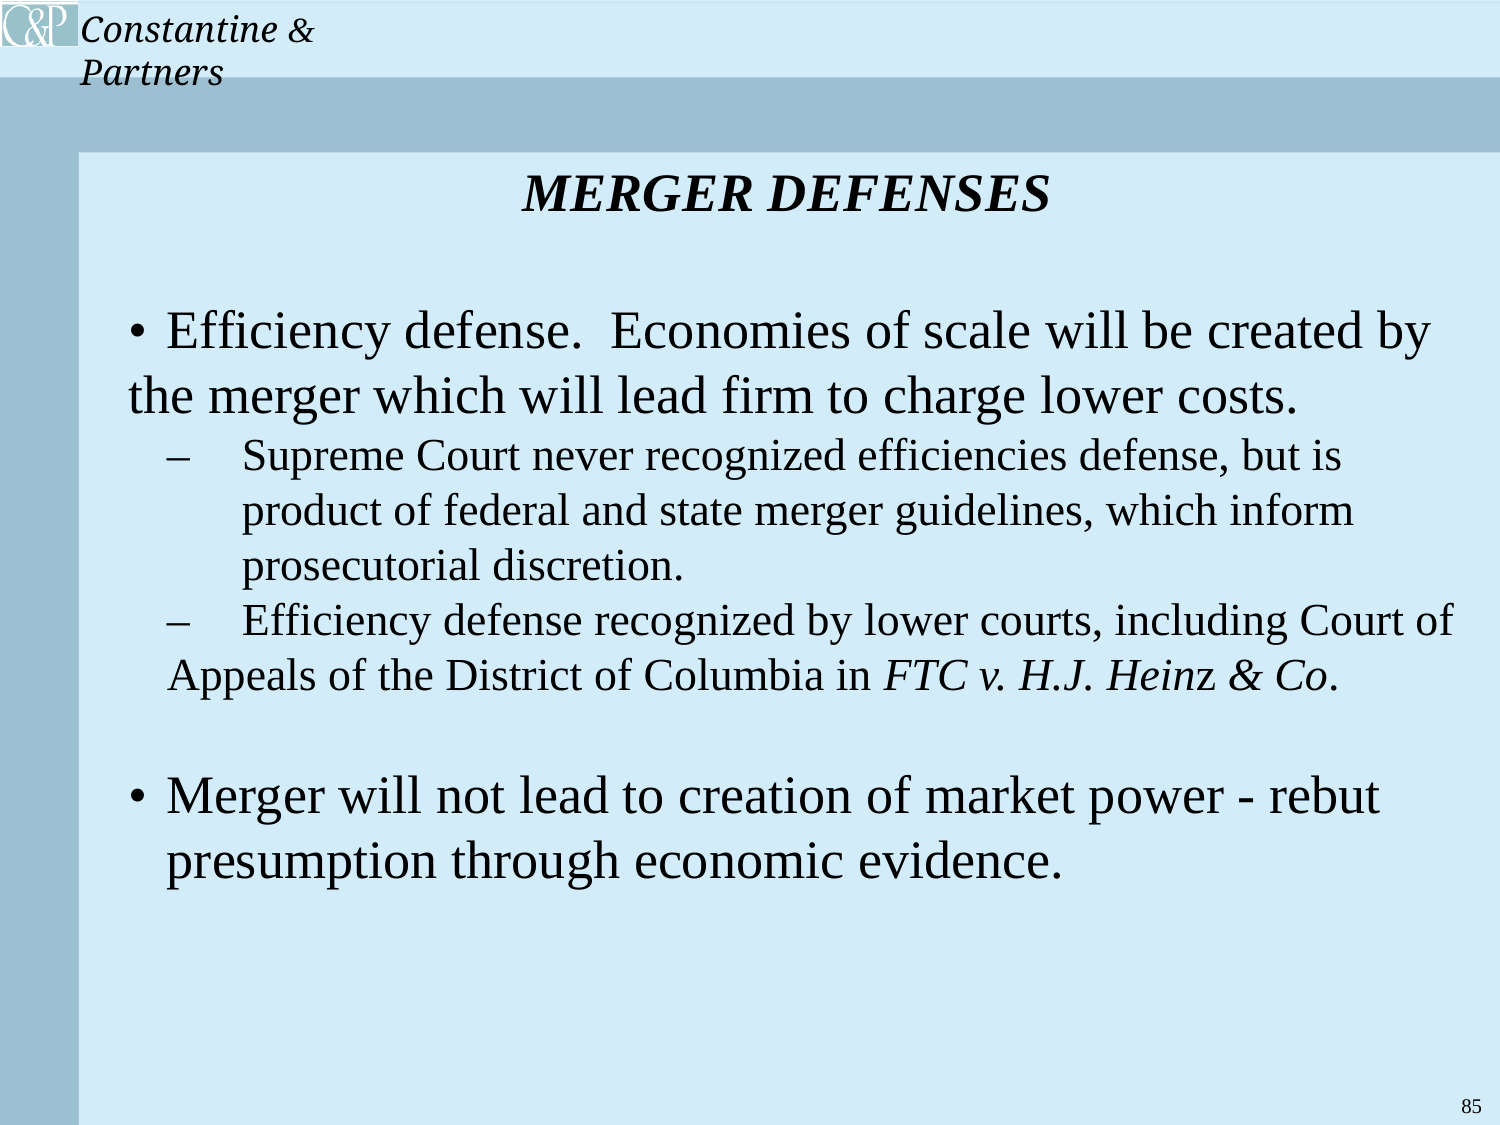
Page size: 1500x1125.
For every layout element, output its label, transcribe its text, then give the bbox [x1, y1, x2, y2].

text_box MERGER DEFENSES [74, 149, 1500, 230]
text_box • Efficiency defense. Economies of scale will be created by the merger which will lead firm to charge lower costs. – Supreme Court never recognized efficiencies defense, but is product of federal and state merger guidelines, which inform prosecutorial discretion. – Efficiency defense recognized by lower courts, including Court of Appeals of the District of Columbia in FTC v. H.J. Heinz & Co. • Merger will not lead to creation of market power - rebut presumption through economic evidence. [74, 287, 1500, 897]
